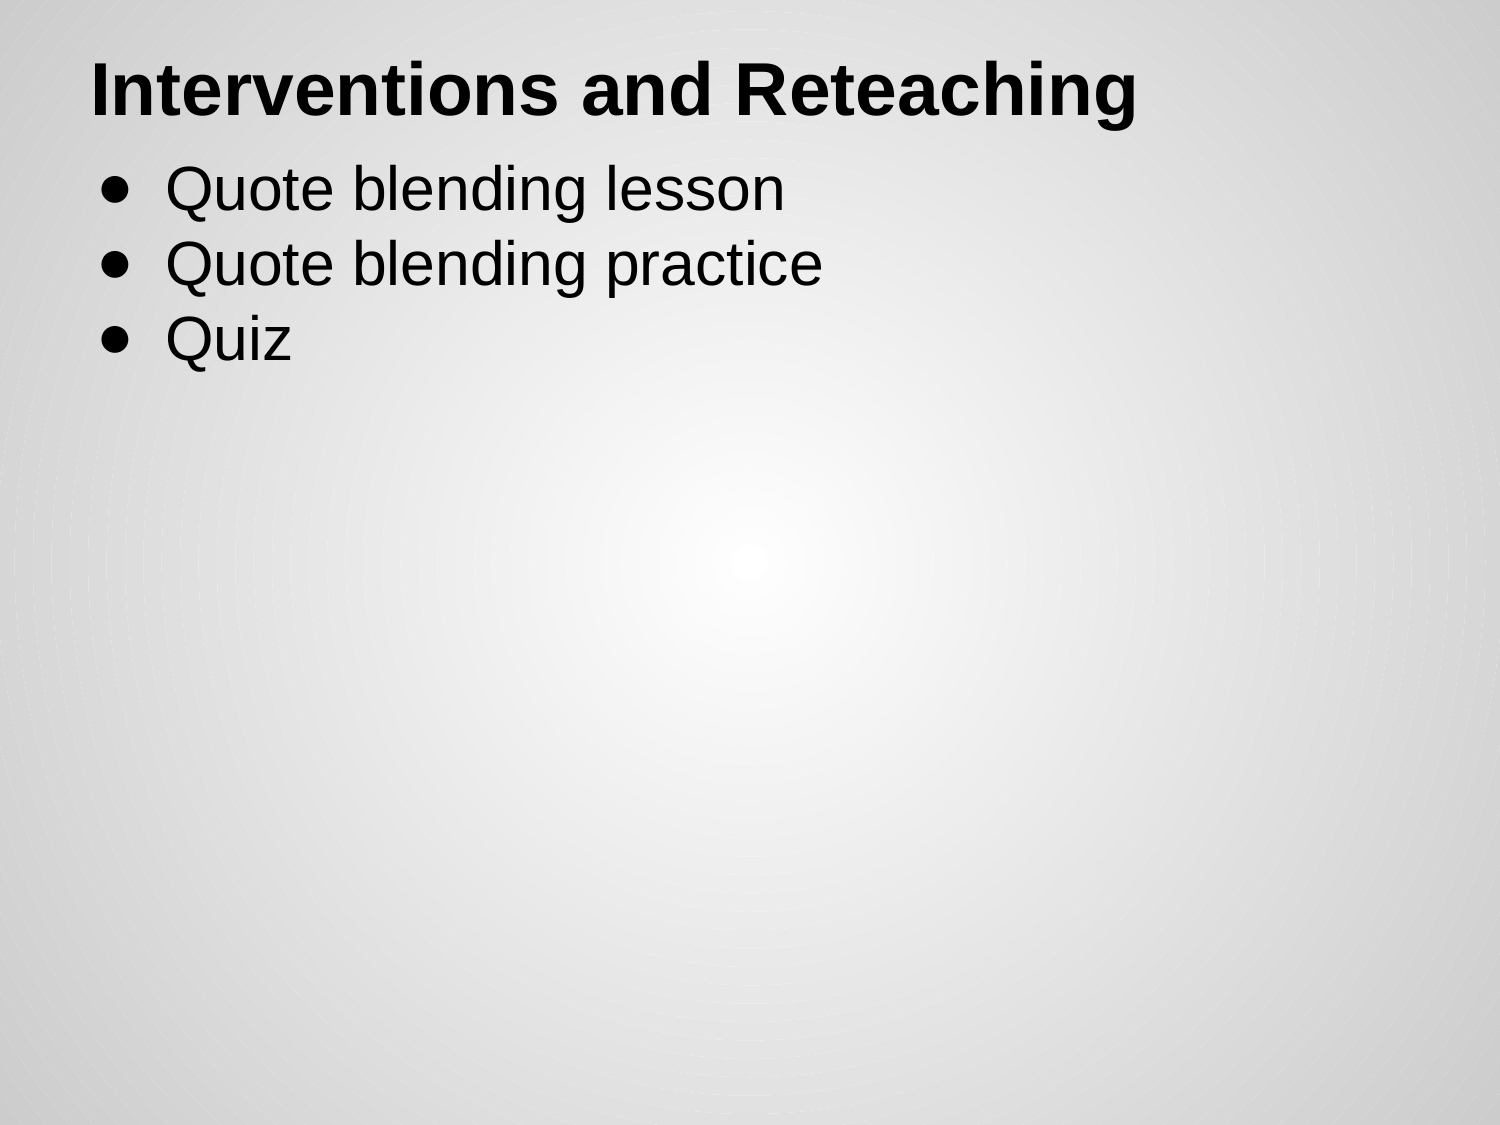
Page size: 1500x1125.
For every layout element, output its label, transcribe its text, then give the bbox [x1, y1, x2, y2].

title Interventions and Reteaching [75, 45, 1425, 133]
list Quote blending lesson Quote blending practice Quiz [75, 133, 1425, 1078]
